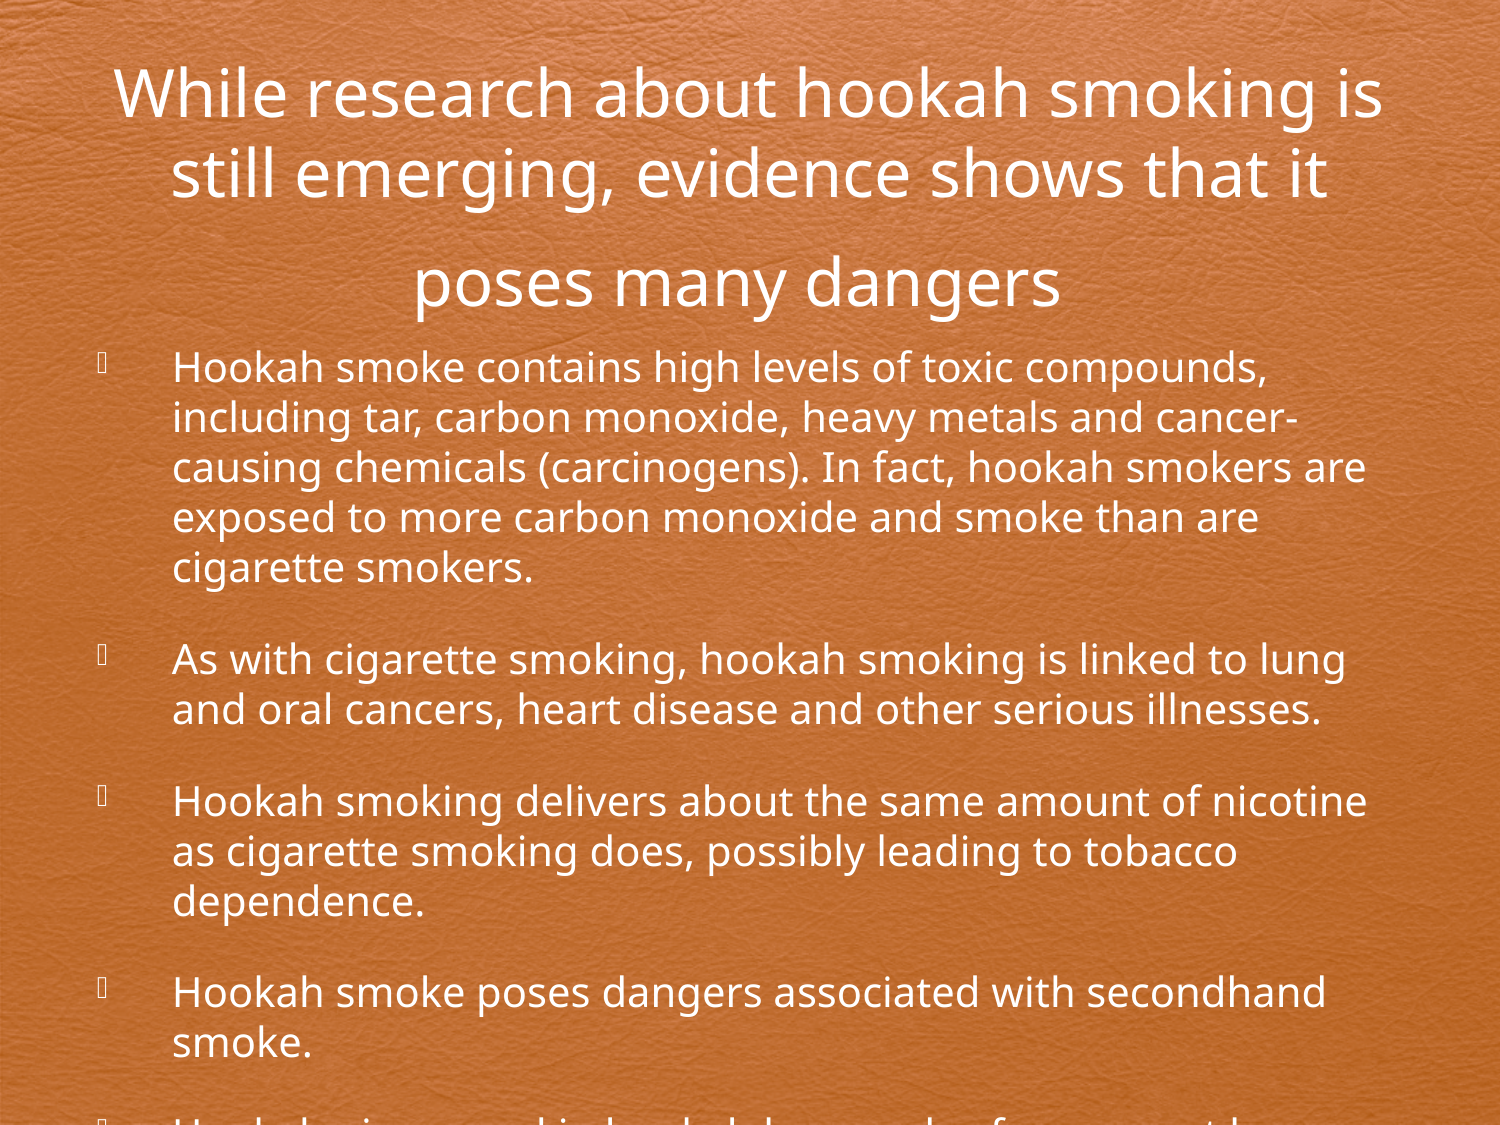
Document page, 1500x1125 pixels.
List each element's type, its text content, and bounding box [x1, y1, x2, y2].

title While research about hookah smoking is still emerging, evidence shows that it poses many dangers [81, 15, 1419, 333]
list Hookah smoke contains high levels of toxic compounds, including tar, carbon monoxide, heavy metals and cancer-causing chemicals (carcinogens). In fact, hookah smokers are exposed to more carbon monoxide and smoke than are cigarette smokers. As with cigarette smoking, hookah smoking is linked to lung and oral cancers, heart disease and other serious illnesses. Hookah smoking delivers about the same amount of nicotine as cigarette smoking does, possibly leading to tobacco dependence. Hookah smoke poses dangers associated with secondhand smoke. Hookah pipes used in hookah bars and cafes may not be cleaned properly, risking the spread of infectious diseases [81, 333, 1419, 1094]
